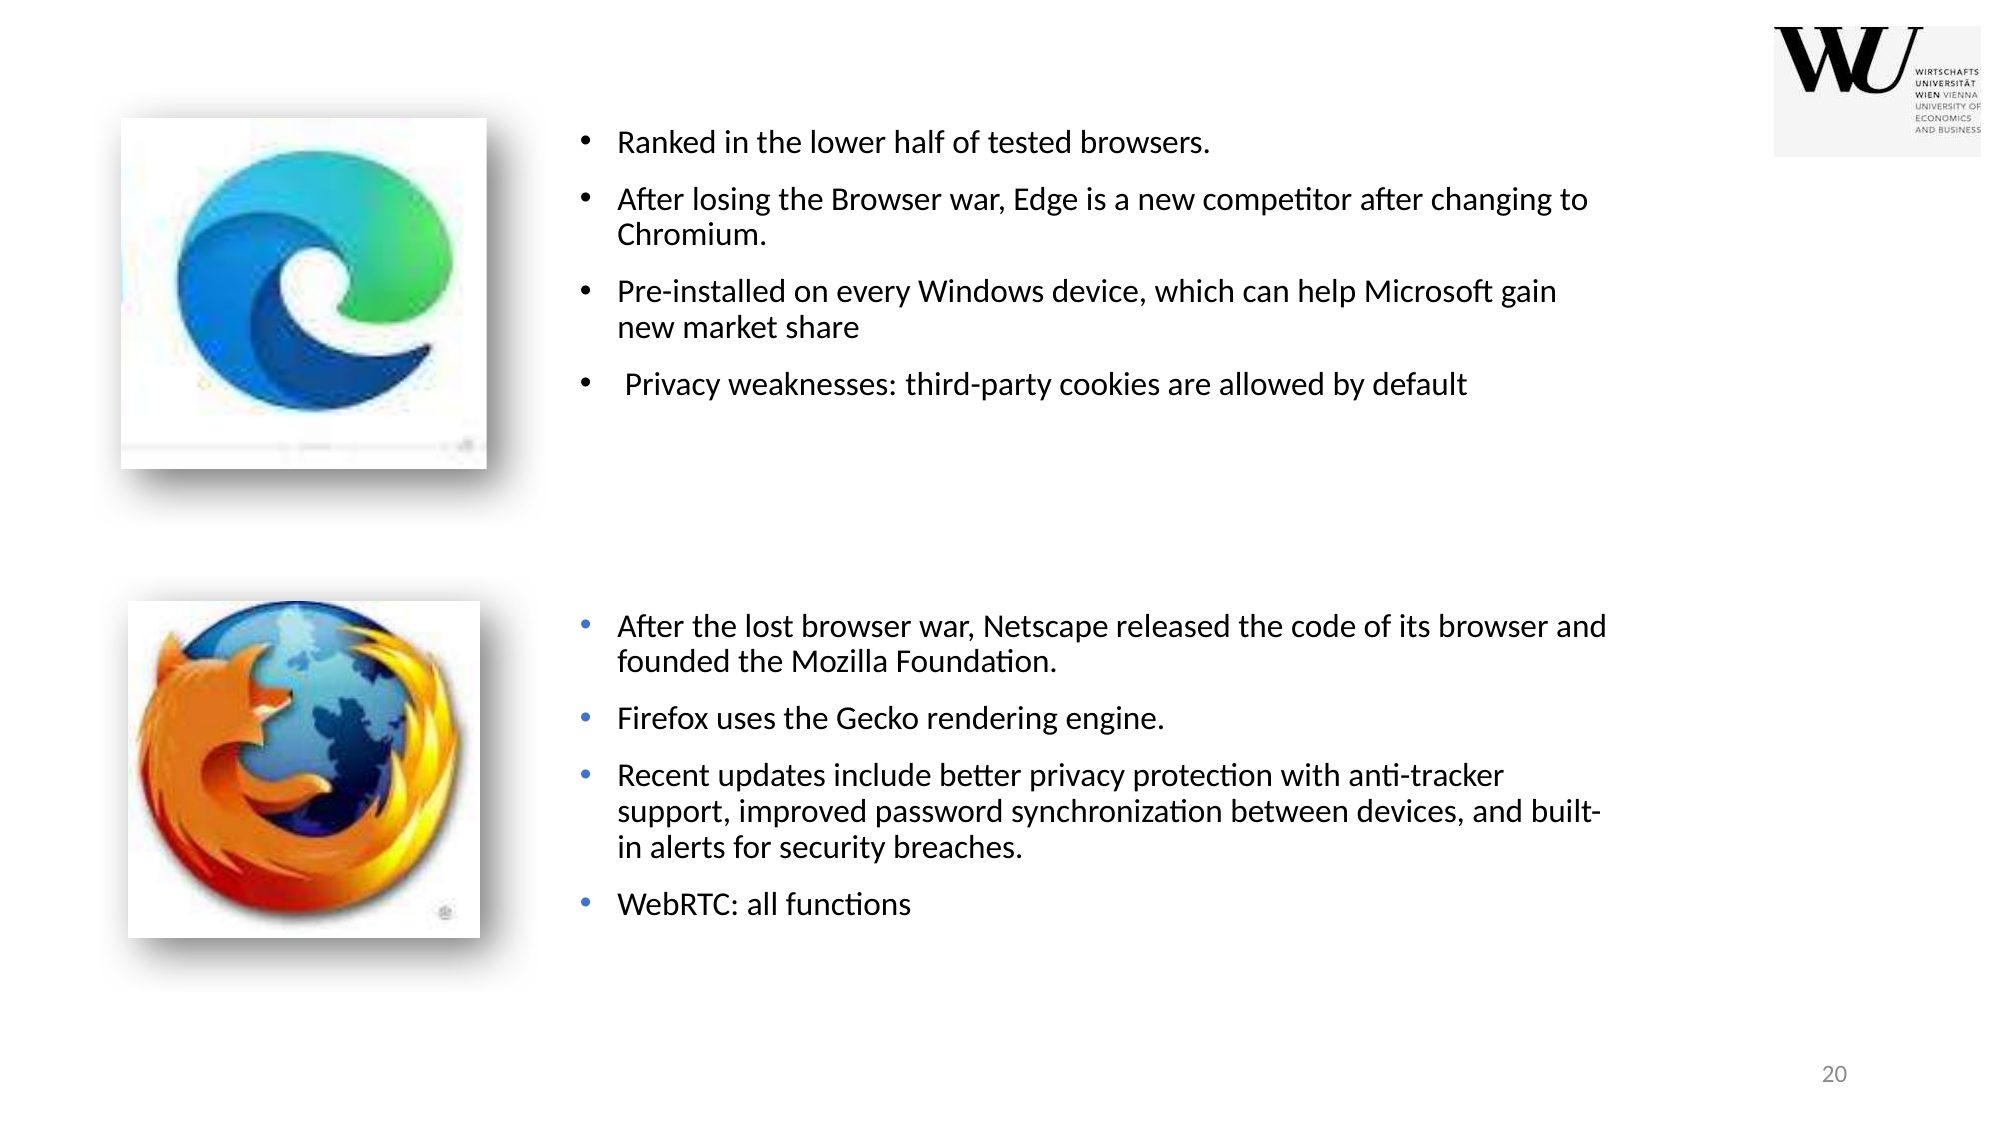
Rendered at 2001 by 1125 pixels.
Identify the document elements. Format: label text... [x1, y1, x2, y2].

picture [121, 118, 487, 469]
slide_number 20 [1412, 1042, 1863, 1103]
list Ranked in the lower half of tested browsers. After losing the Browser war, Edge is a new competitor after changing to Chromium. Pre-installed on every Windows device, which can help Microsoft gain new market share Privacy weaknesses: third-party cookies are allowed by default [564, 117, 1638, 468]
text_box After the lost browser war, Netscape released the code of its browser and founded the Mozilla Foundation. Firefox uses the Gecko rendering engine. Recent updates include better privacy protection with anti-tracker support, improved password synchronization between devices, and built-in alerts for security breaches. WebRTC: all functions [564, 600, 1638, 952]
picture [128, 601, 480, 938]
picture [1774, 26, 1981, 157]
